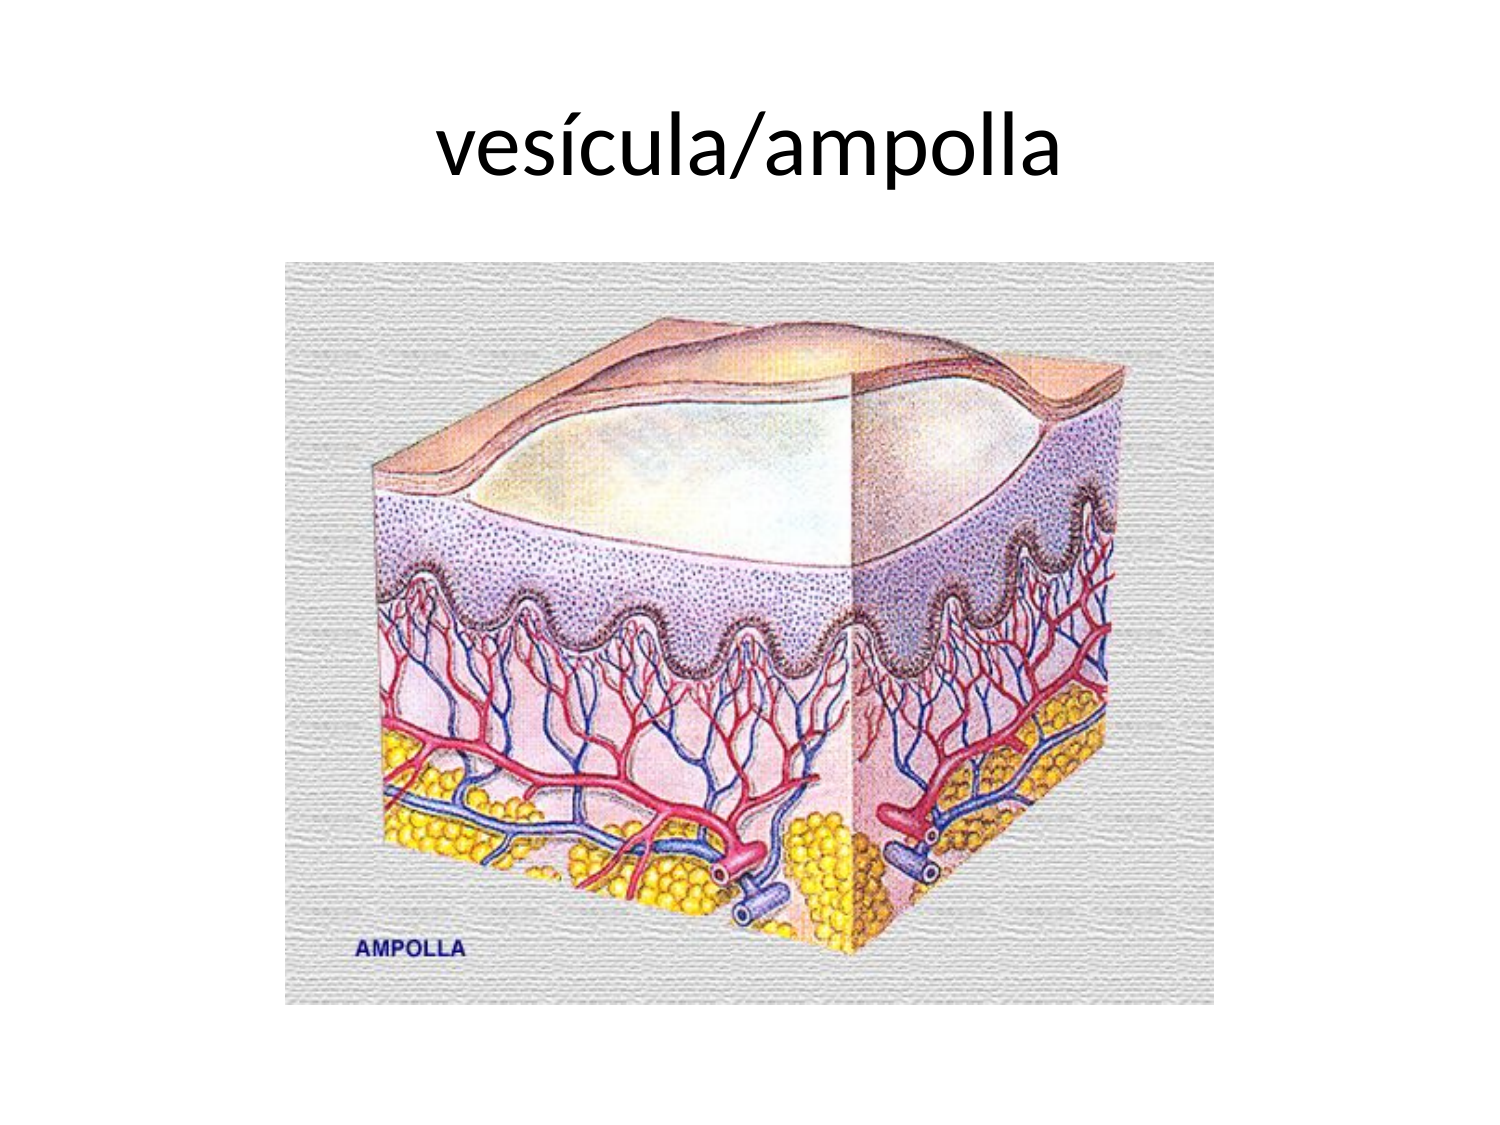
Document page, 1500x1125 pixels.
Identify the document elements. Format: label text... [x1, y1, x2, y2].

title vesícula/ampolla [75, 45, 1425, 233]
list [285, 262, 1215, 1006]
